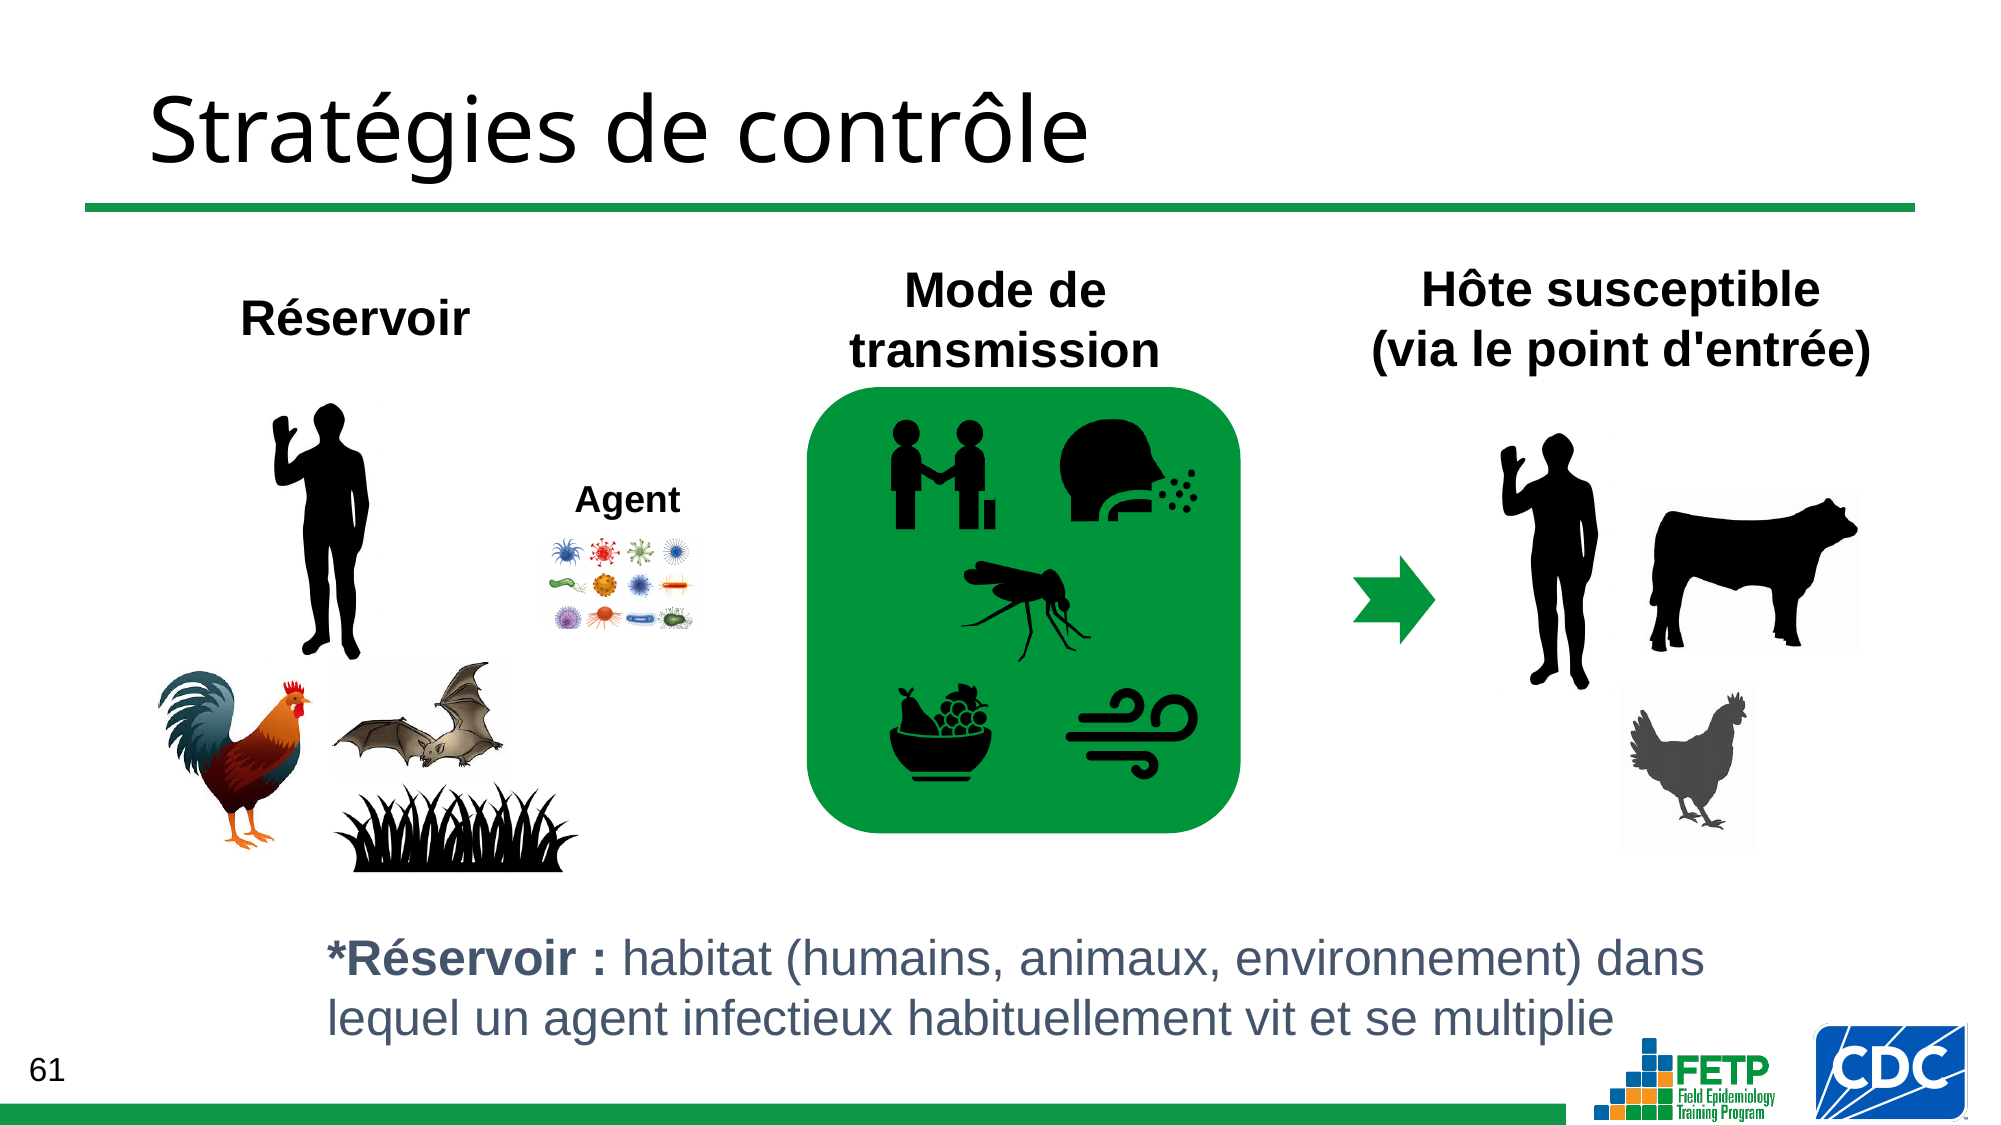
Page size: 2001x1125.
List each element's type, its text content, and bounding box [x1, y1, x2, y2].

text_box *Réservoir : habitat (humains, animaux, environnement) dans lequel un agent infectieux habituellement vit et se multiplie [312, 917, 1729, 1053]
text_box [806, 387, 1241, 834]
picture [158, 670, 313, 850]
picture [1594, 1038, 1775, 1122]
picture [265, 401, 586, 881]
text_box [1352, 554, 1436, 645]
text_box Agent [555, 467, 700, 528]
text_box Réservoir [180, 277, 531, 353]
text_box Mode de transmission [818, 249, 1194, 385]
text_box Hôte susceptible (via le point d'entrée) [1324, 248, 1919, 384]
text_box [287, 139, 1688, 1110]
picture [1813, 1023, 1968, 1122]
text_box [884, 394, 1207, 809]
picture [542, 537, 702, 629]
picture [877, 407, 996, 538]
title Stratégies de contrôle [133, 75, 1859, 190]
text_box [1494, 432, 1861, 850]
